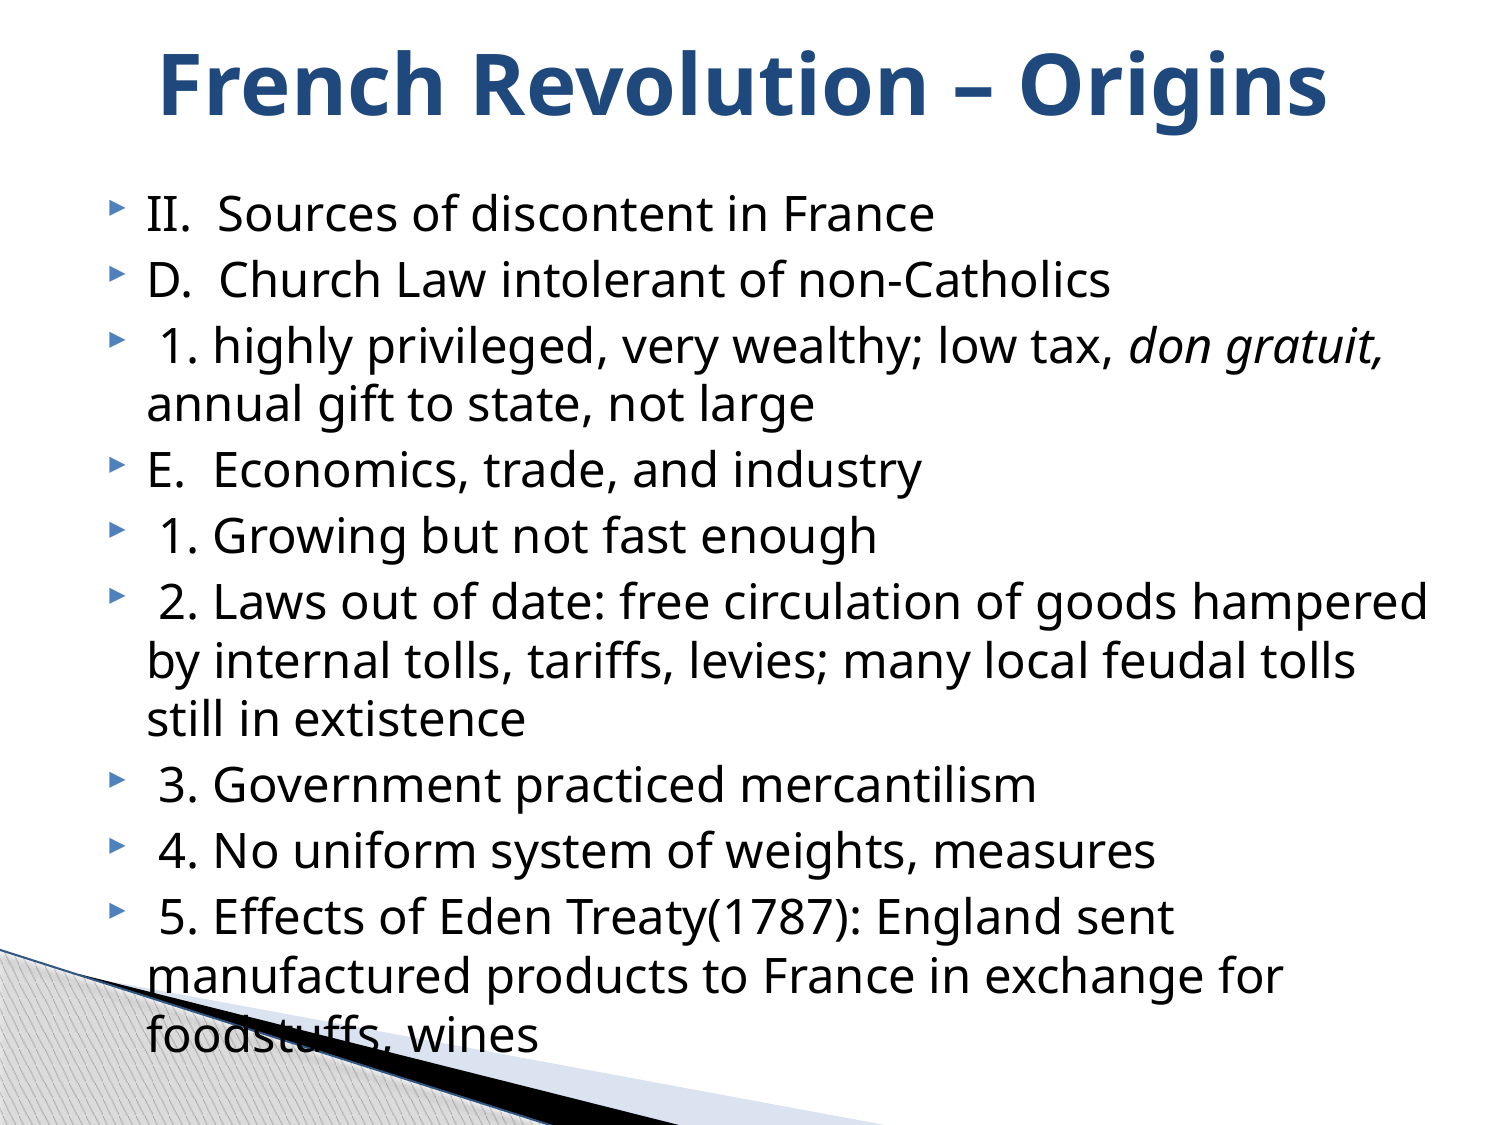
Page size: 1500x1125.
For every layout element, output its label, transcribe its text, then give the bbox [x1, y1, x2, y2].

list II. Sources of discontent in France D. Church Law intolerant of non-Catholics 1. highly privileged, very wealthy; low tax, don gratuit, annual gift to state, not large E. Economics, trade, and industry 1. Growing but not fast enough 2. Laws out of date: free circulation of goods hampered by internal tolls, tariffs, levies; many local feudal tolls still in extistence 3. Government practiced mercantilism 4. No uniform system of weights, measures 5. Effects of Eden Treaty(1787): England sent manufactured products to France in exchange for foodstuffs, wines [75, 174, 1463, 1075]
title French Revolution – Origins [75, 0, 1413, 163]
